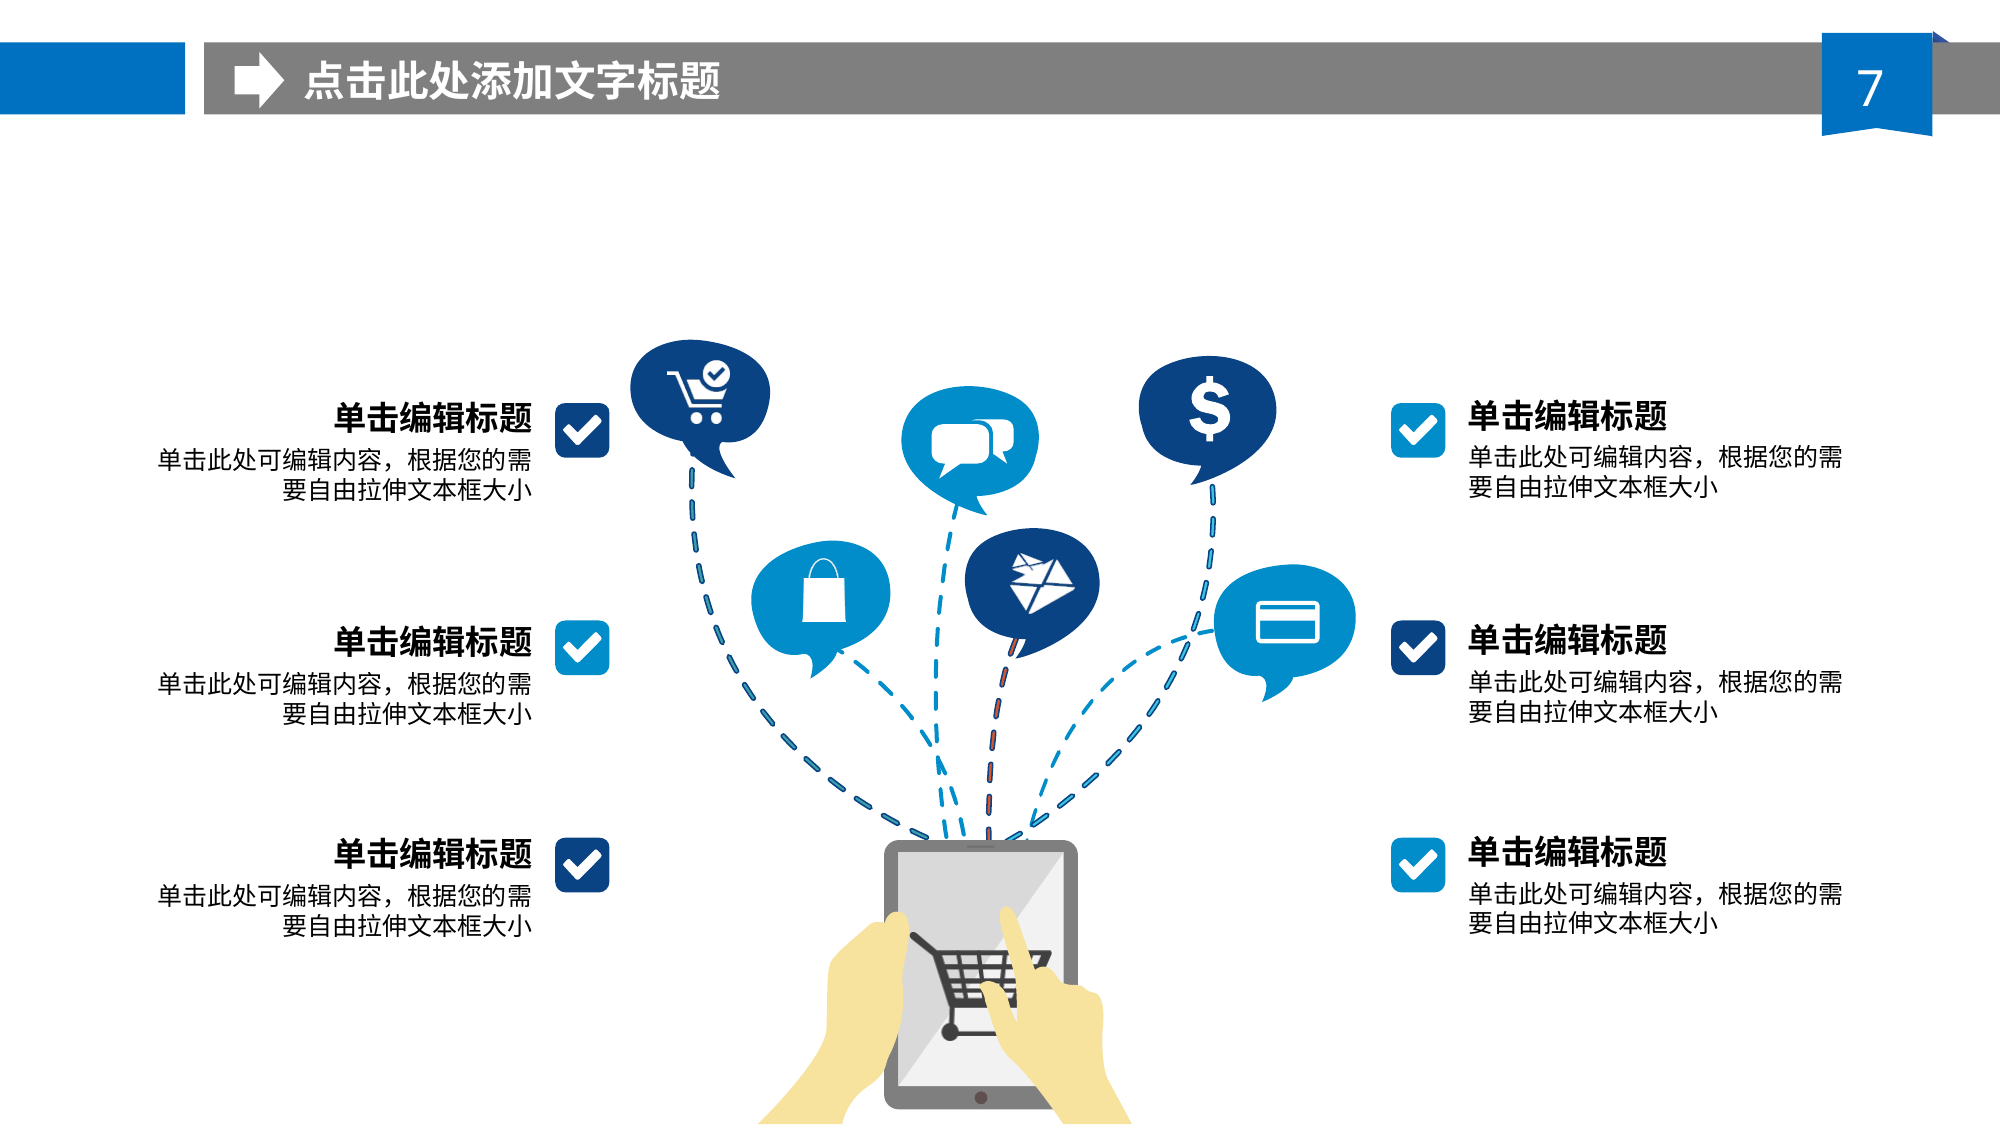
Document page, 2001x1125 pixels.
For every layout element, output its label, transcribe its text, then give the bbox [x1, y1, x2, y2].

text_box [901, 386, 1039, 516]
text_box [1391, 837, 1446, 893]
text_box [1170, 635, 1188, 644]
text_box [555, 403, 610, 458]
text_box 单击编辑标题 [149, 621, 533, 662]
text_box [727, 654, 739, 673]
text_box [986, 827, 991, 840]
text_box [1106, 749, 1121, 766]
picture [1010, 553, 1076, 615]
text_box [714, 625, 725, 645]
text_box 7 [1822, 49, 1933, 193]
text_box [933, 690, 938, 711]
text_box [994, 698, 1001, 719]
text_box [804, 756, 820, 772]
text_box [878, 680, 894, 696]
text_box [935, 755, 942, 776]
text_box 点击此处添加文字标题 [288, 47, 753, 112]
text_box [1933, 42, 2000, 115]
text_box [1064, 723, 1076, 741]
text_box [940, 563, 947, 584]
text_box [898, 1007, 925, 1087]
text_box [1391, 620, 1446, 676]
text_box [934, 626, 940, 648]
text_box [1081, 699, 1094, 715]
picture [909, 931, 1052, 1042]
text_box [898, 852, 1064, 931]
text_box [919, 729, 933, 748]
text_box [931, 424, 990, 479]
text_box [760, 709, 775, 726]
text_box [854, 796, 872, 810]
text_box 单击此处可编辑内容，根据您的需要自由拉伸文本框大小 [149, 880, 533, 941]
picture [667, 360, 731, 425]
text_box [1197, 628, 1214, 636]
text_box [742, 682, 756, 701]
text_box [1122, 659, 1137, 673]
text_box [234, 52, 285, 109]
text_box 单击编辑标题 [1467, 830, 1852, 871]
text_box [204, 42, 1821, 115]
text_box [1210, 484, 1216, 505]
text_box [934, 723, 939, 744]
picture [803, 579, 845, 621]
text_box [1018, 854, 1064, 983]
text_box 单击此处可编辑内容，根据您的需要自由拉伸文本框大小 [149, 668, 533, 729]
text_box 单击此处可编辑内容，根据您的需要自由拉伸文本框大小 [1468, 441, 1852, 502]
text_box [974, 1091, 988, 1105]
text_box [986, 794, 992, 816]
text_box [1189, 376, 1231, 442]
text_box [990, 730, 996, 751]
text_box 单击此处可编辑内容，根据您的需要自由拉伸文本框大小 [1468, 666, 1852, 727]
text_box [987, 762, 993, 783]
text_box [1138, 355, 1277, 485]
text_box [942, 819, 949, 839]
text_box [1002, 976, 1132, 1125]
text_box 单击此处可编辑内容，根据您的需要自由拉伸文本框大小 [149, 444, 533, 505]
text_box [881, 813, 900, 826]
text_box [837, 649, 845, 655]
text_box [971, 419, 1014, 464]
text_box [900, 703, 914, 721]
text_box [757, 911, 909, 1125]
text_box 单击编辑标题 [149, 397, 533, 438]
text_box [1145, 645, 1162, 656]
text_box [1191, 611, 1201, 631]
text_box [1932, 31, 1949, 42]
text_box 单击编辑标题 [149, 833, 533, 874]
text_box [1207, 548, 1214, 569]
text_box [1031, 813, 1049, 827]
text_box [1039, 778, 1048, 797]
text_box [949, 786, 959, 806]
text_box [933, 658, 939, 679]
text_box [696, 563, 705, 584]
text_box [1100, 677, 1115, 692]
text_box [1029, 807, 1038, 828]
text_box [853, 659, 870, 674]
text_box [1255, 600, 1320, 644]
text_box [899, 1049, 1035, 1087]
text_box [692, 532, 699, 552]
text_box [884, 1037, 1052, 1110]
text_box 单击此处可编辑内容，根据您的需要自由拉伸文本框大小 [1468, 878, 1852, 939]
text_box [1179, 641, 1190, 661]
text_box [910, 828, 929, 840]
text_box [1050, 750, 1061, 768]
text_box [781, 733, 797, 750]
text_box [940, 758, 948, 776]
text_box [945, 531, 953, 552]
text_box [938, 787, 945, 808]
text_box [958, 816, 966, 837]
text_box [690, 500, 695, 521]
text_box [555, 620, 610, 676]
text_box [1082, 773, 1099, 788]
text_box [1821, 32, 1933, 136]
text_box [1000, 667, 1008, 687]
text_box [828, 777, 846, 792]
text_box [1005, 831, 1023, 840]
text_box [964, 528, 1100, 659]
text_box [1210, 516, 1216, 537]
text_box [1057, 794, 1075, 809]
text_box [937, 594, 943, 615]
text_box [1147, 698, 1160, 717]
text_box [689, 467, 695, 489]
text_box [1391, 403, 1446, 458]
text_box 单击编辑标题 [1467, 619, 1852, 660]
text_box [630, 339, 771, 479]
text_box [0, 42, 186, 115]
text_box [1213, 564, 1356, 703]
text_box [1200, 580, 1209, 601]
text_box [704, 595, 713, 615]
text_box [555, 837, 610, 893]
text_box 单击编辑标题 [1467, 395, 1852, 436]
text_box [999, 906, 1022, 930]
text_box [751, 540, 891, 679]
text_box [1008, 639, 1019, 656]
text_box [1164, 671, 1177, 690]
text_box [951, 505, 959, 520]
text_box [1127, 725, 1142, 742]
text_box [884, 840, 1078, 985]
